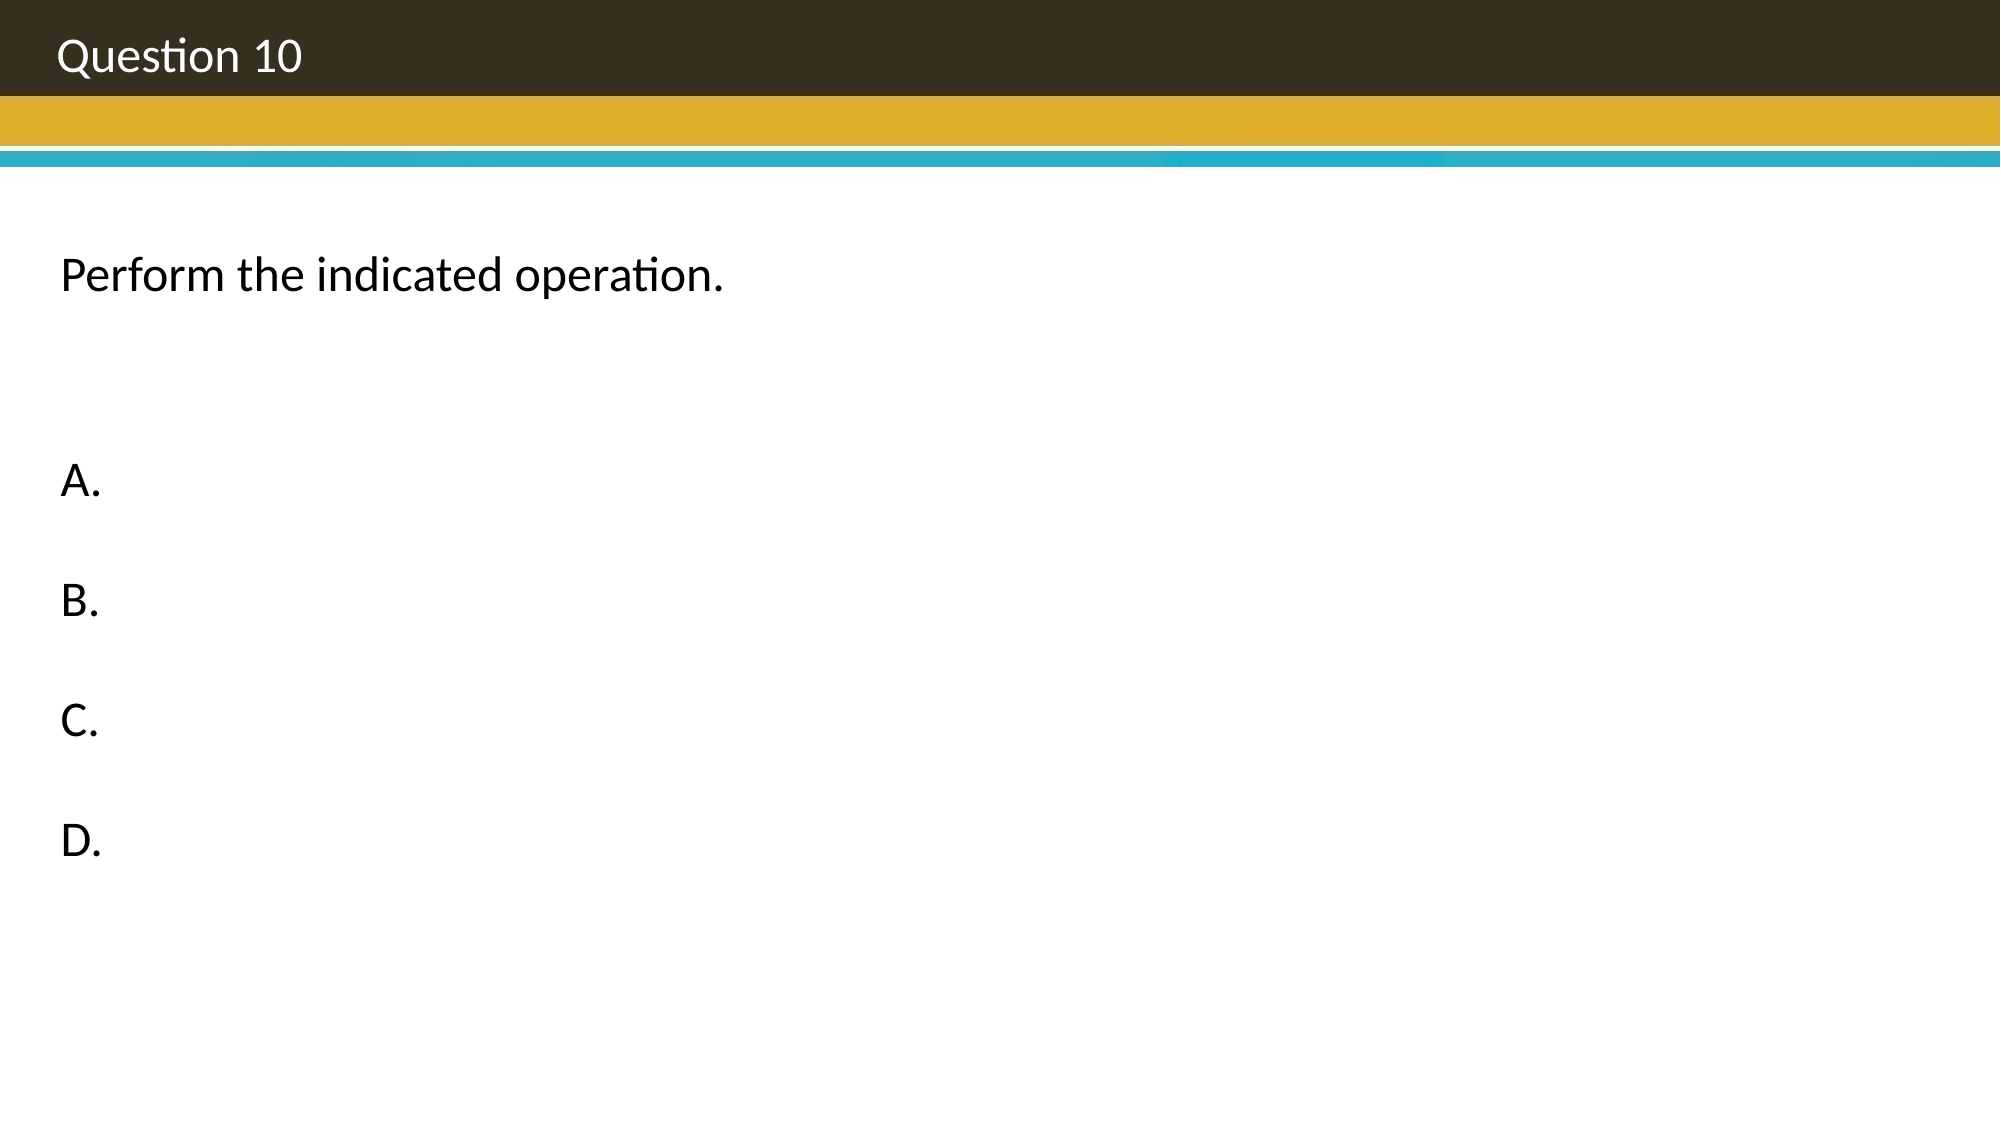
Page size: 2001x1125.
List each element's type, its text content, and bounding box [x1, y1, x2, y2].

picture [0, 0, 2000, 167]
text_box Question 10 [41, 14, 318, 90]
